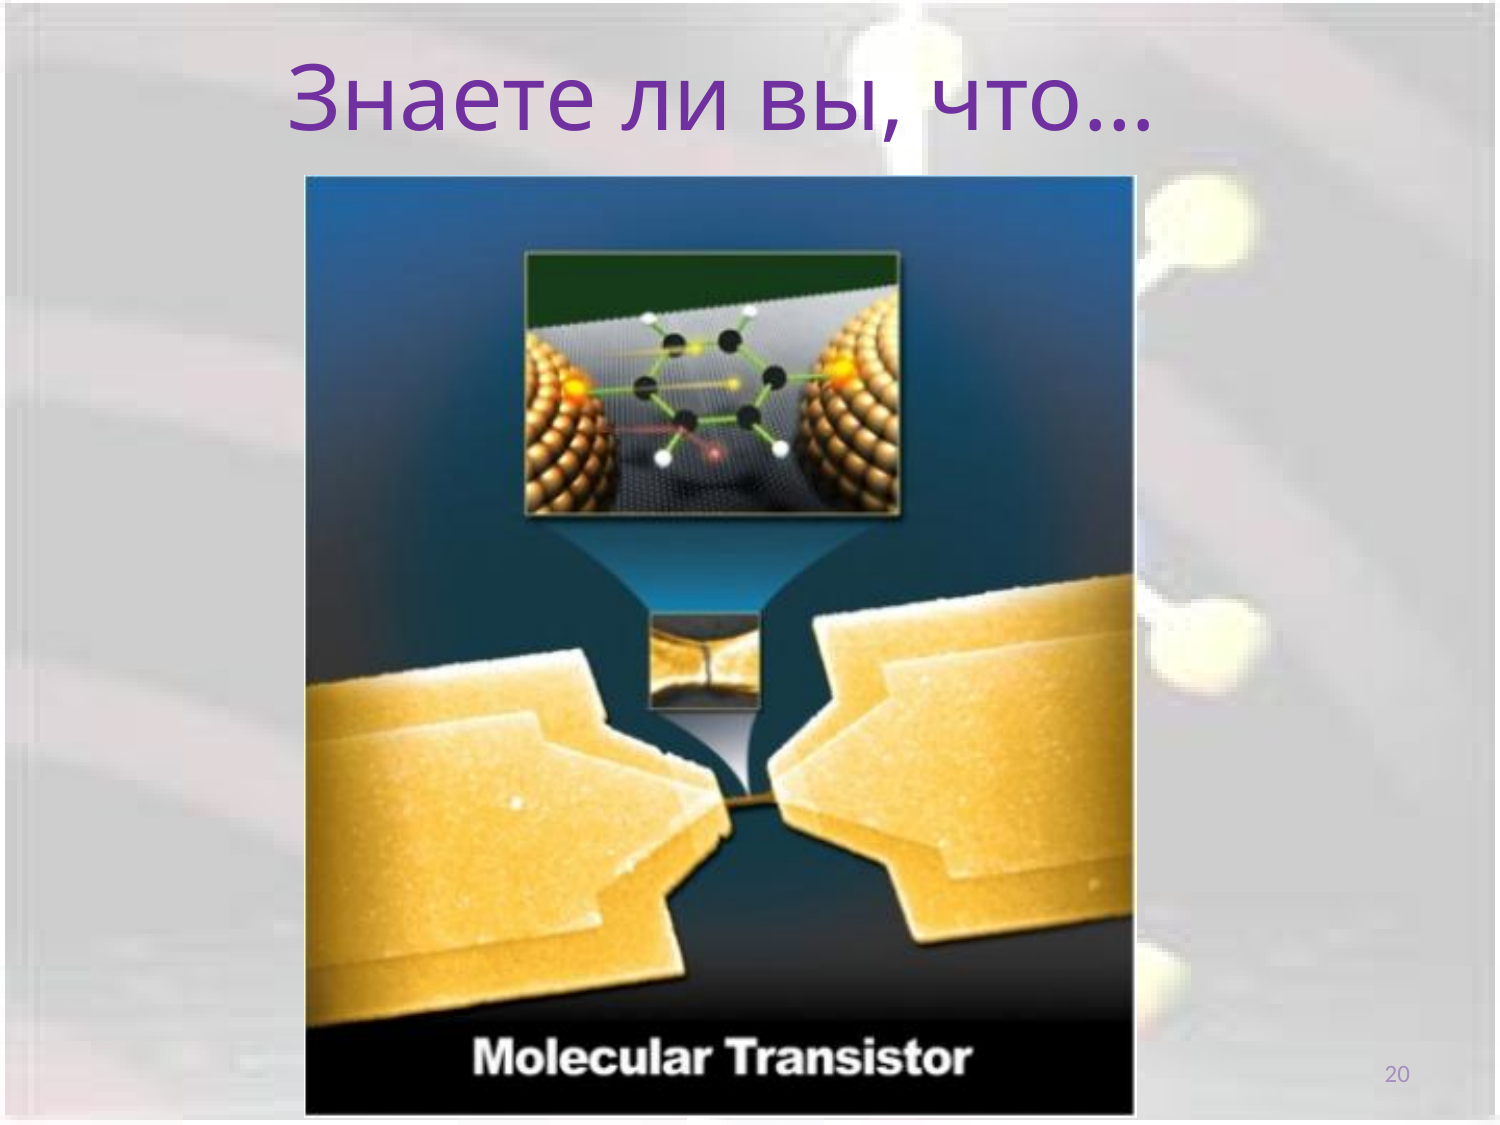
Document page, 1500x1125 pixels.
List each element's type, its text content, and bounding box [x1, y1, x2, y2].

slide_number 20 [1142, 1042, 1425, 1103]
picture [0, 0, 1500, 1125]
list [304, 175, 1137, 1119]
title Знаете ли вы, что… [46, 0, 1398, 188]
